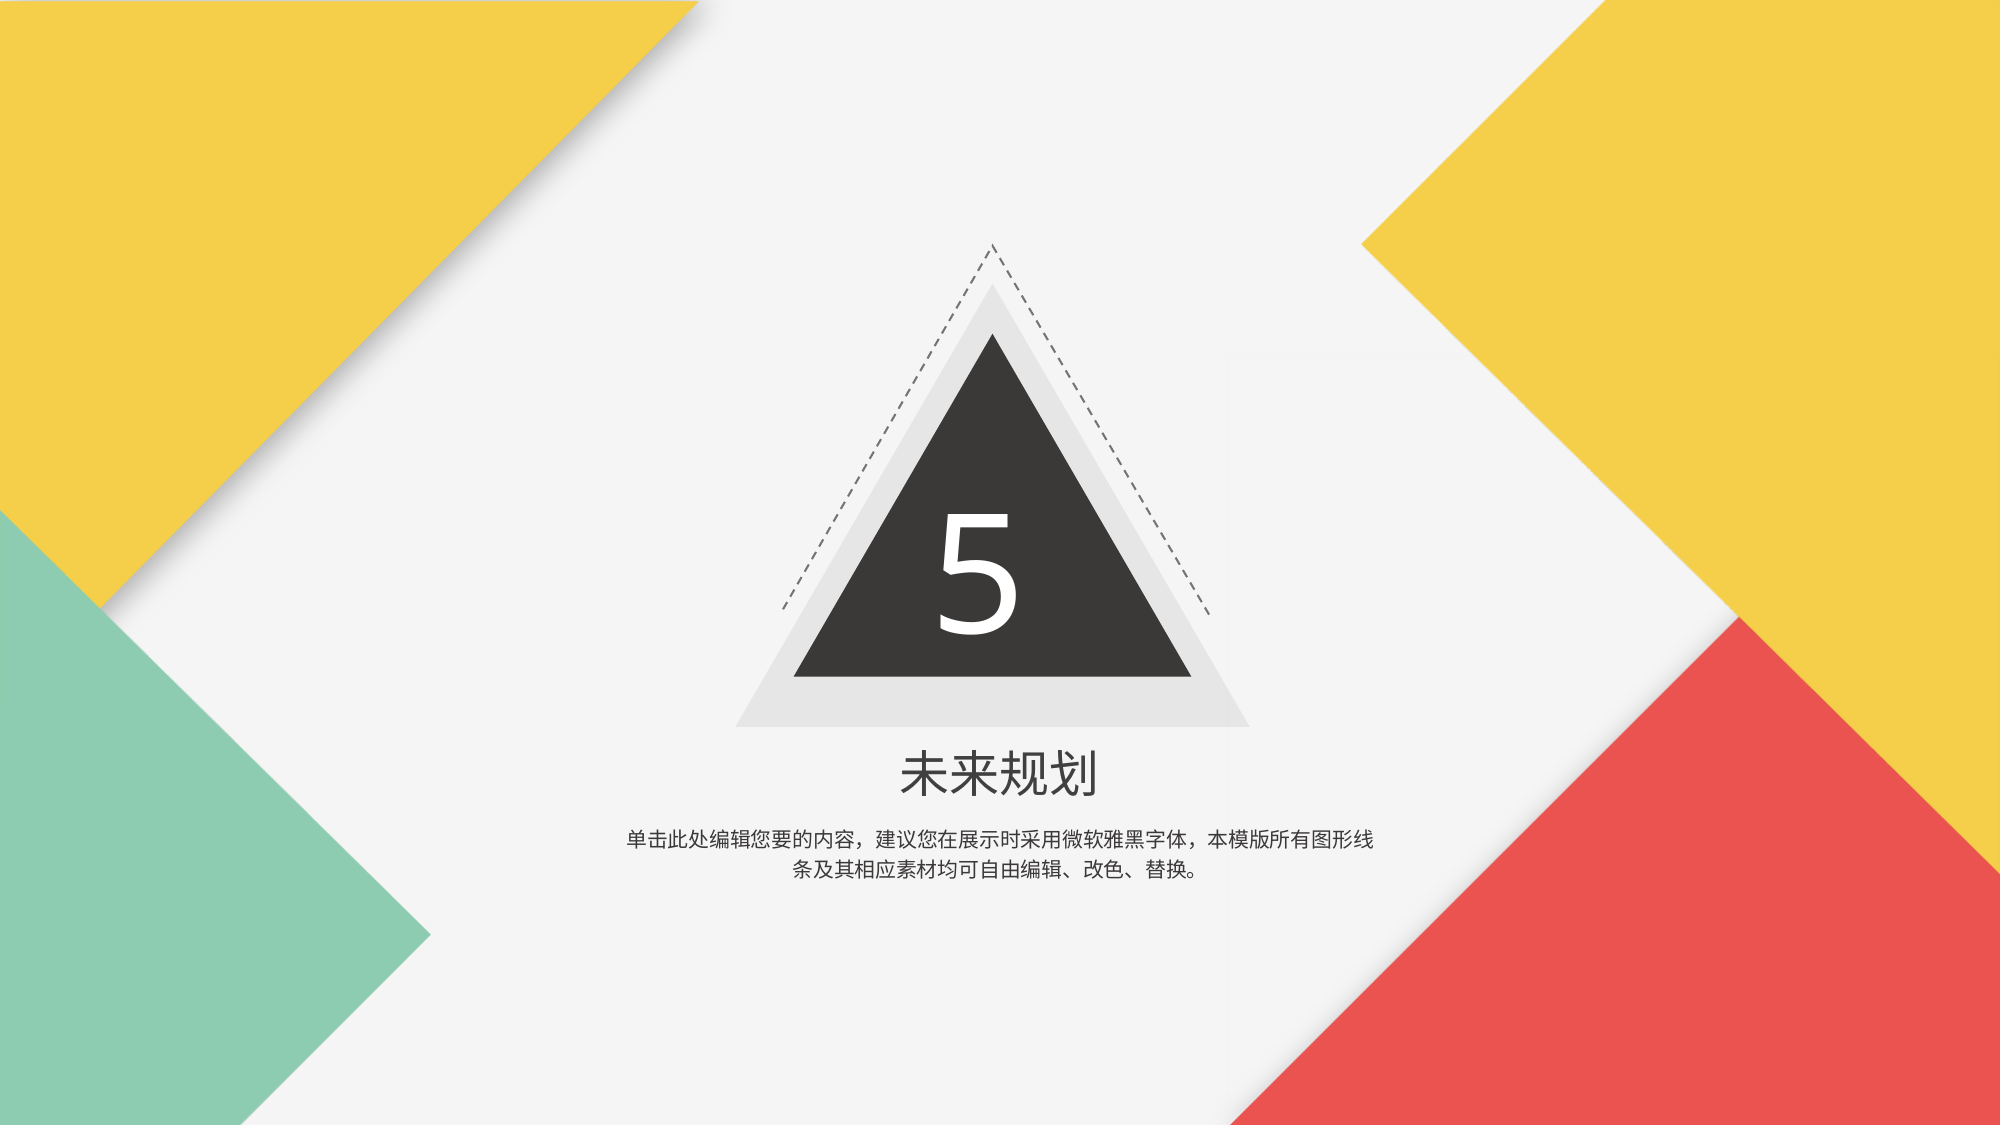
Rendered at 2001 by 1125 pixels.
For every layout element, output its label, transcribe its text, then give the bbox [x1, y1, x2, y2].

picture [0, 1, 699, 1125]
text_box 未来规划 [888, 736, 1112, 808]
text_box [733, 610, 1227, 728]
text_box [791, 611, 1194, 678]
text_box 单击此处编辑您要的内容，建议您在展示时采用微软雅黑字体，本模版所有图形线条及其相应素材均可自由编辑、改色、替换。 [619, 821, 1227, 882]
text_box 5 [915, 613, 1070, 675]
picture [1227, 0, 2000, 1125]
text_box [782, 243, 1212, 619]
